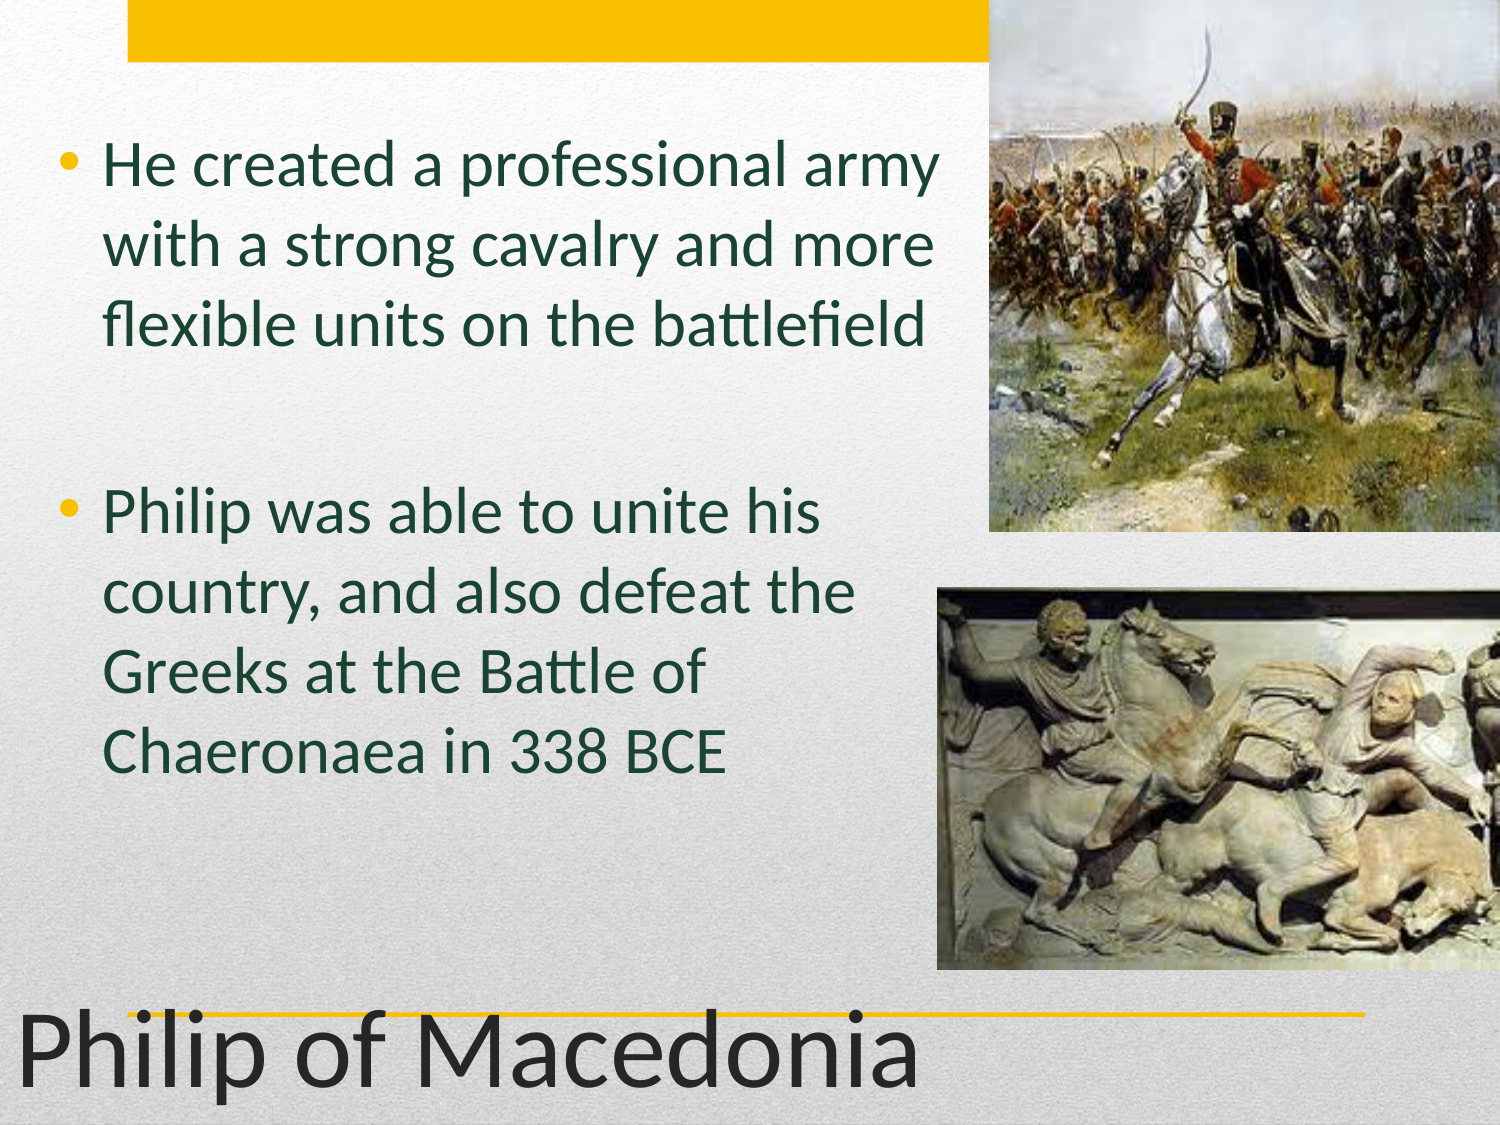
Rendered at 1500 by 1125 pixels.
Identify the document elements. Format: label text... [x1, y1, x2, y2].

picture [988, 0, 1500, 533]
list He created a professional army with a strong cavalry and more flexible units on the battlefield Philip was able to unite his country, and also defeat the Greeks at the Battle of Chaeronaea in 338 BCE [42, 112, 1090, 970]
picture [936, 586, 1500, 971]
title Philip of Macedonia [0, 854, 1113, 1118]
